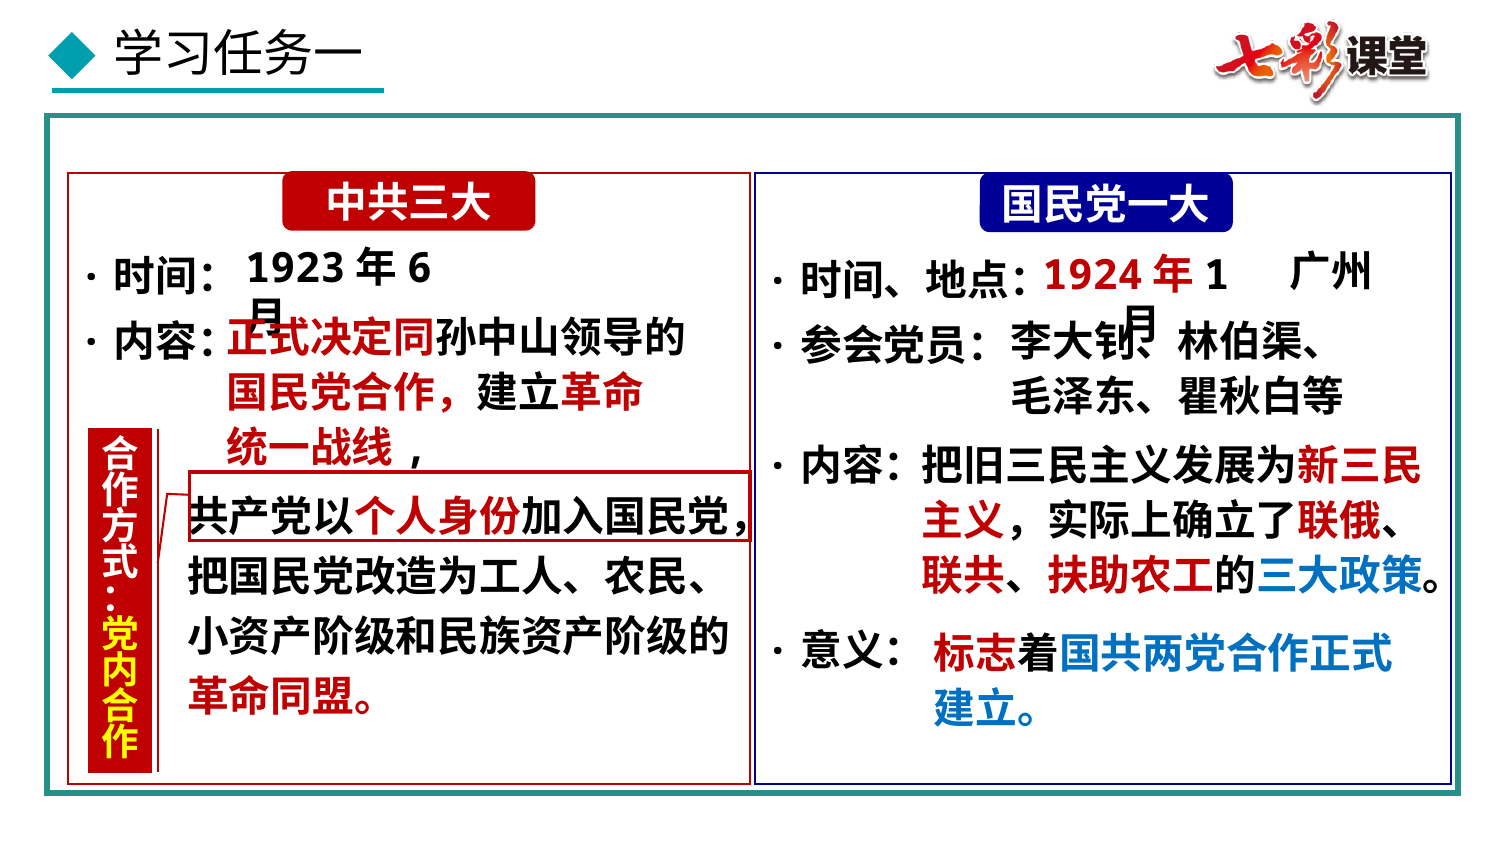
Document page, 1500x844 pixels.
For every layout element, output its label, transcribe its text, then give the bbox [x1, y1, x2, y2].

picture [1210, 15, 1434, 106]
text_box 李大钊、林伯渠、 毛泽东、瞿秋白等 [1452, 304, 1471, 426]
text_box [67, 170, 751, 785]
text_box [754, 172, 1452, 785]
